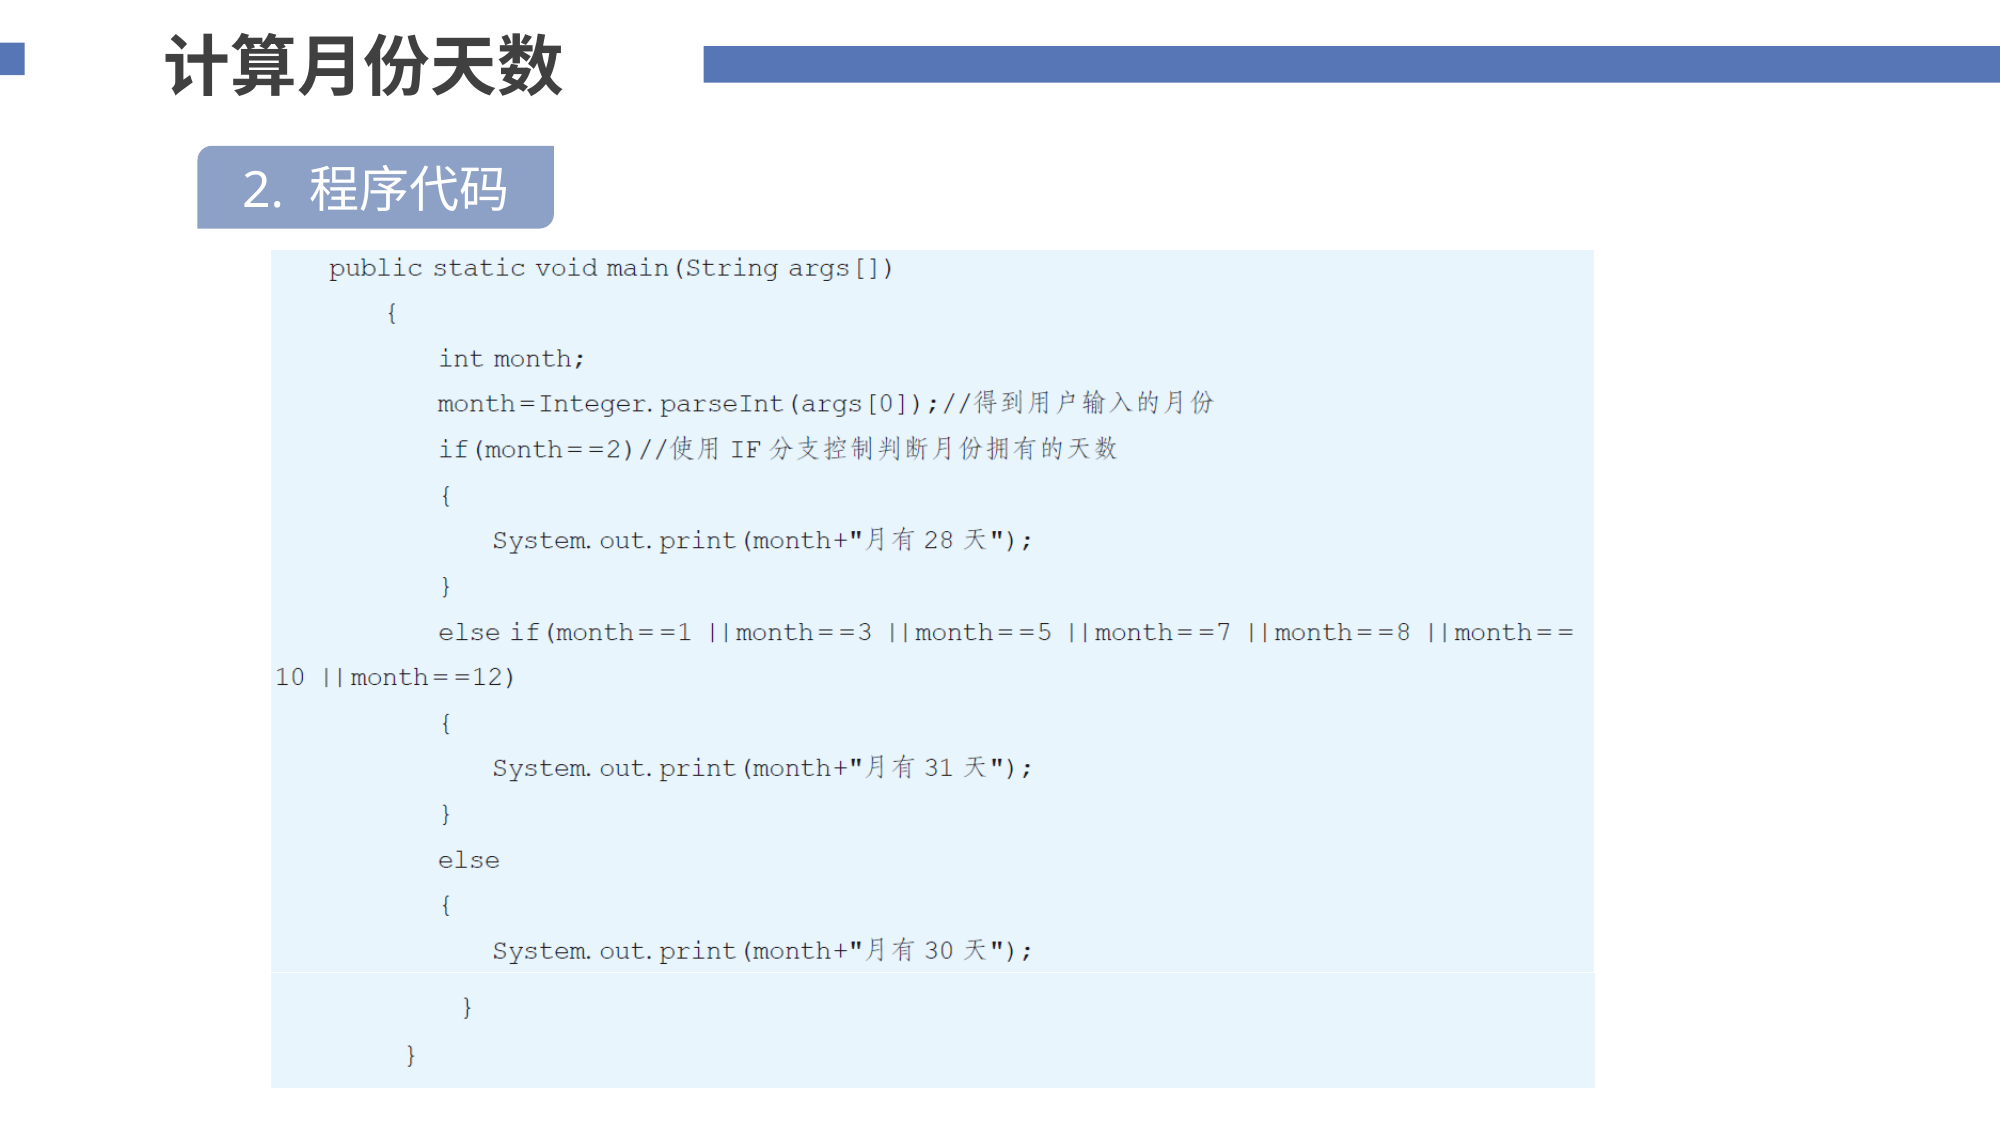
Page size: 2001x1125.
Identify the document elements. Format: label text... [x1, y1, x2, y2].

picture [271, 250, 1595, 1088]
text_box [0, 41, 26, 76]
text_box 2. 程序代码 [197, 145, 554, 229]
text_box [702, 45, 2000, 84]
text_box 计算月份天数 [163, 23, 565, 104]
